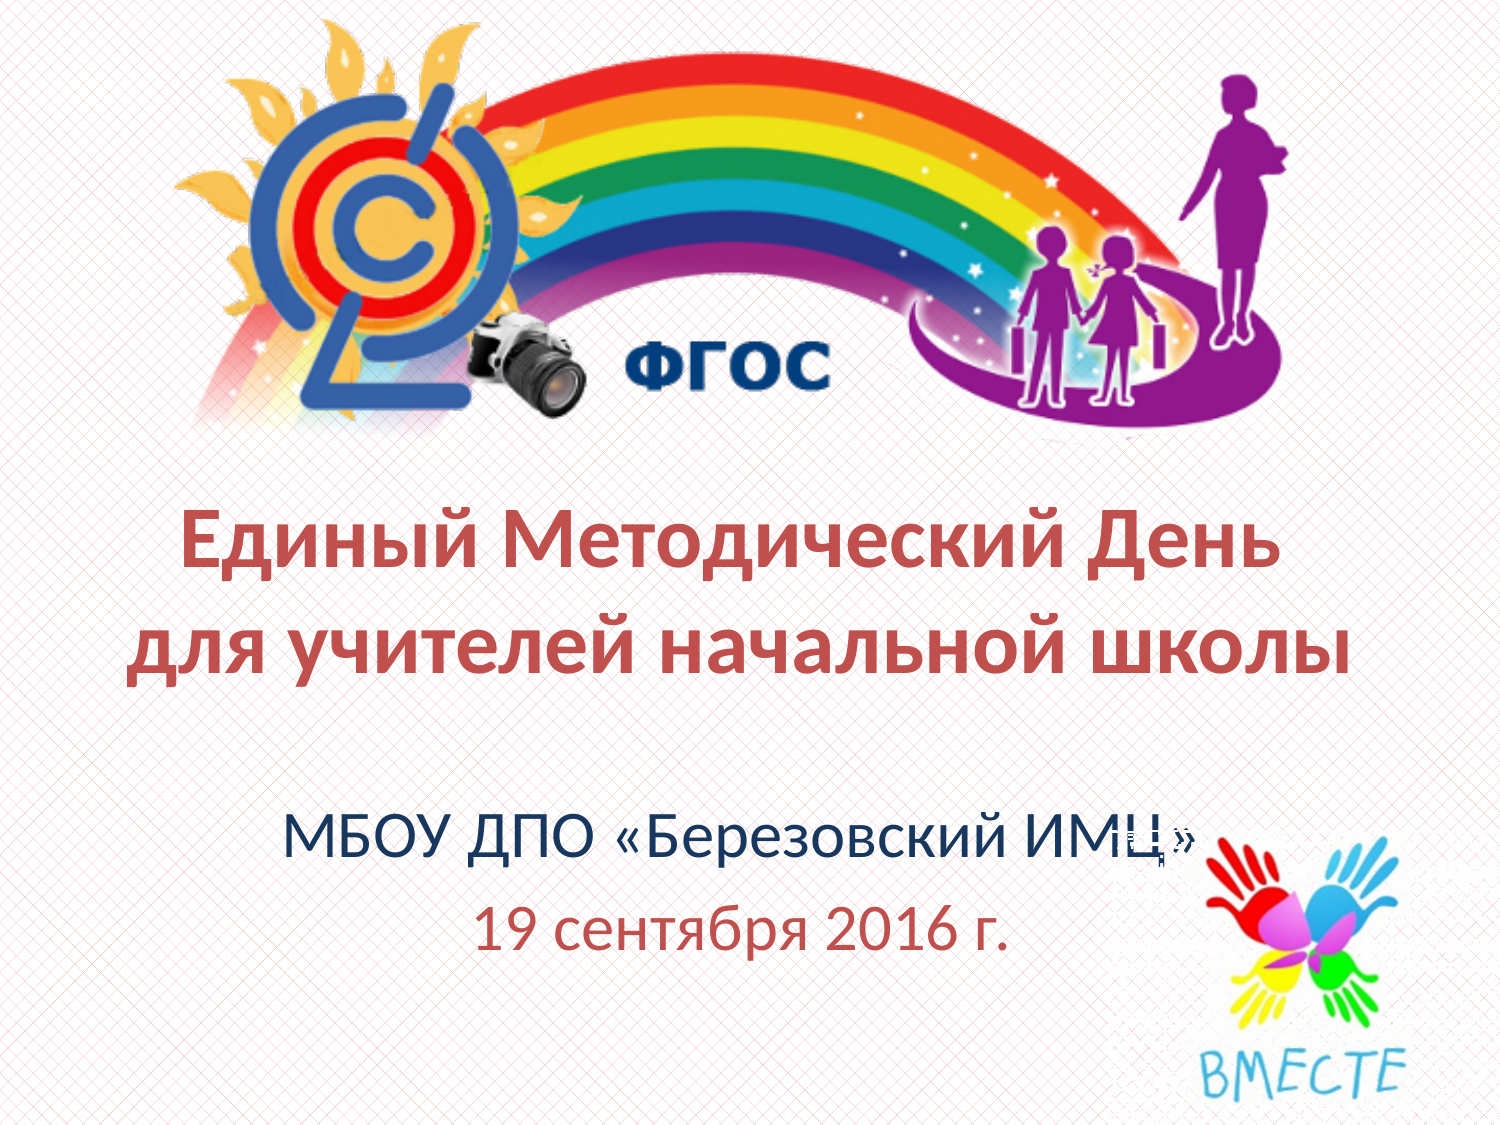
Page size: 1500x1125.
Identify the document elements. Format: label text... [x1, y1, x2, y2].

subtitle МБОУ ДПО «Березовский ИМЦ» 19 сентября 2016 г. [216, 690, 1267, 978]
picture [1108, 830, 1500, 1125]
picture [174, 18, 1309, 466]
title Единый Методический День для учителей начальной школы [103, 464, 1379, 707]
